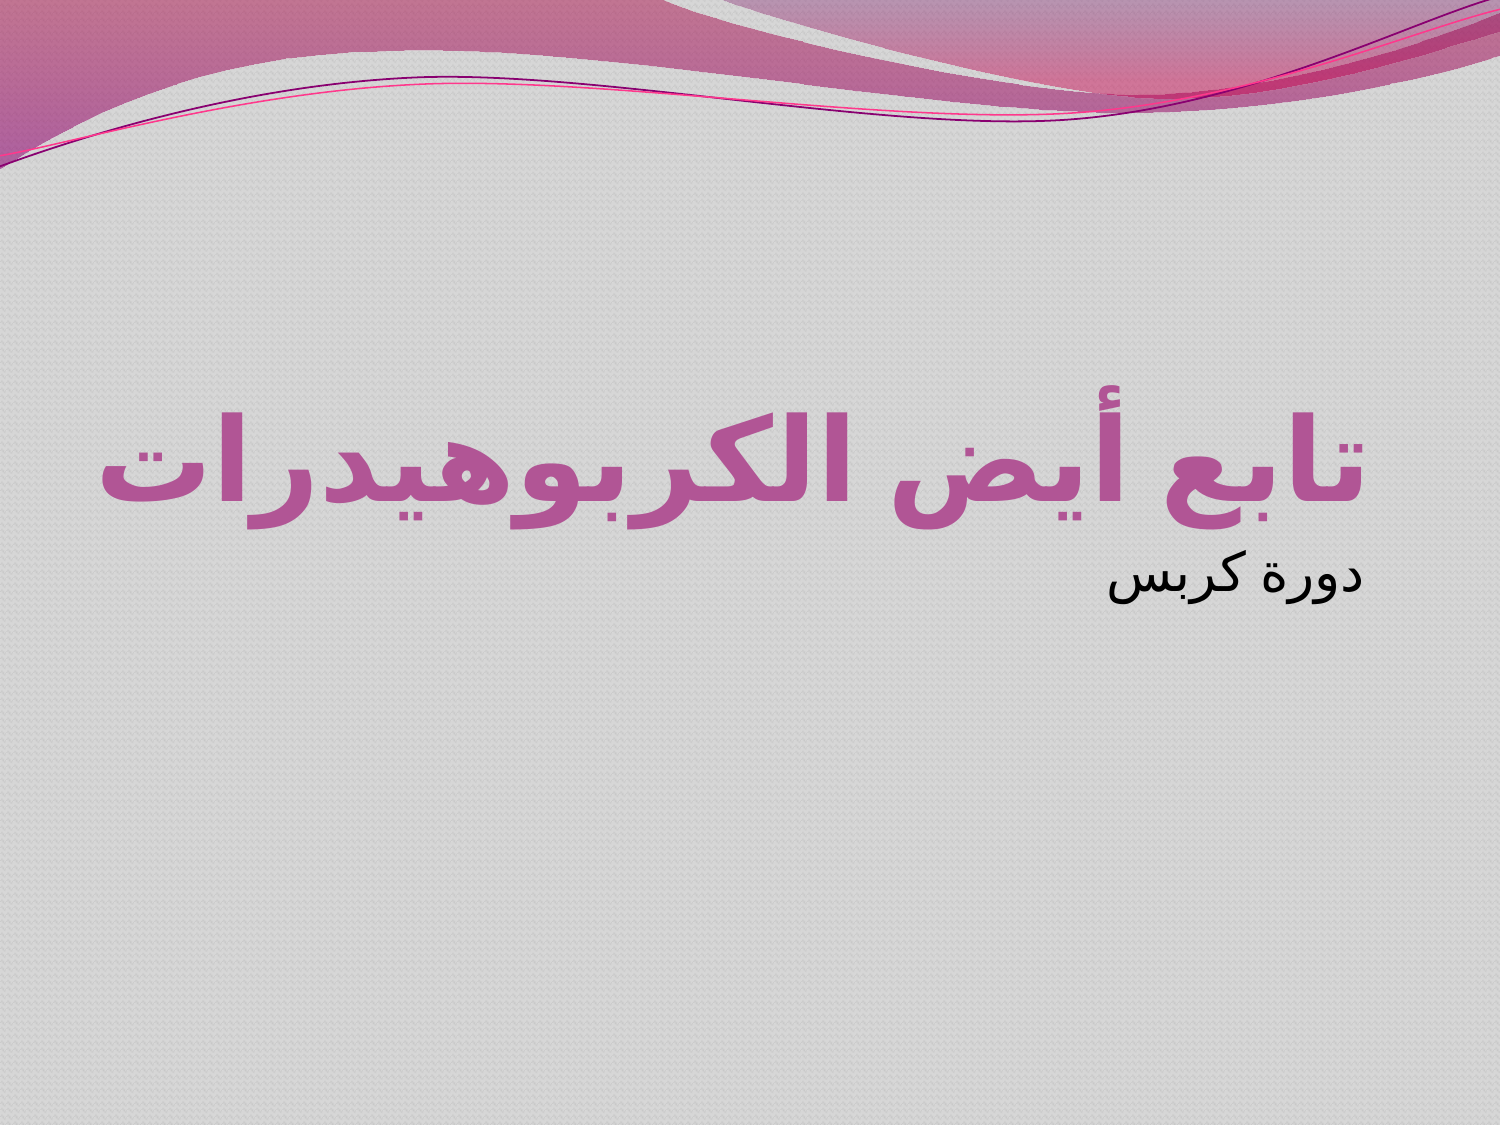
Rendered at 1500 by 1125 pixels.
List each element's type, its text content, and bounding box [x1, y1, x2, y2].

subtitle دورة كربس [87, 529, 1376, 818]
title تابع أيض الكربوهيدرات [87, 224, 1376, 525]
